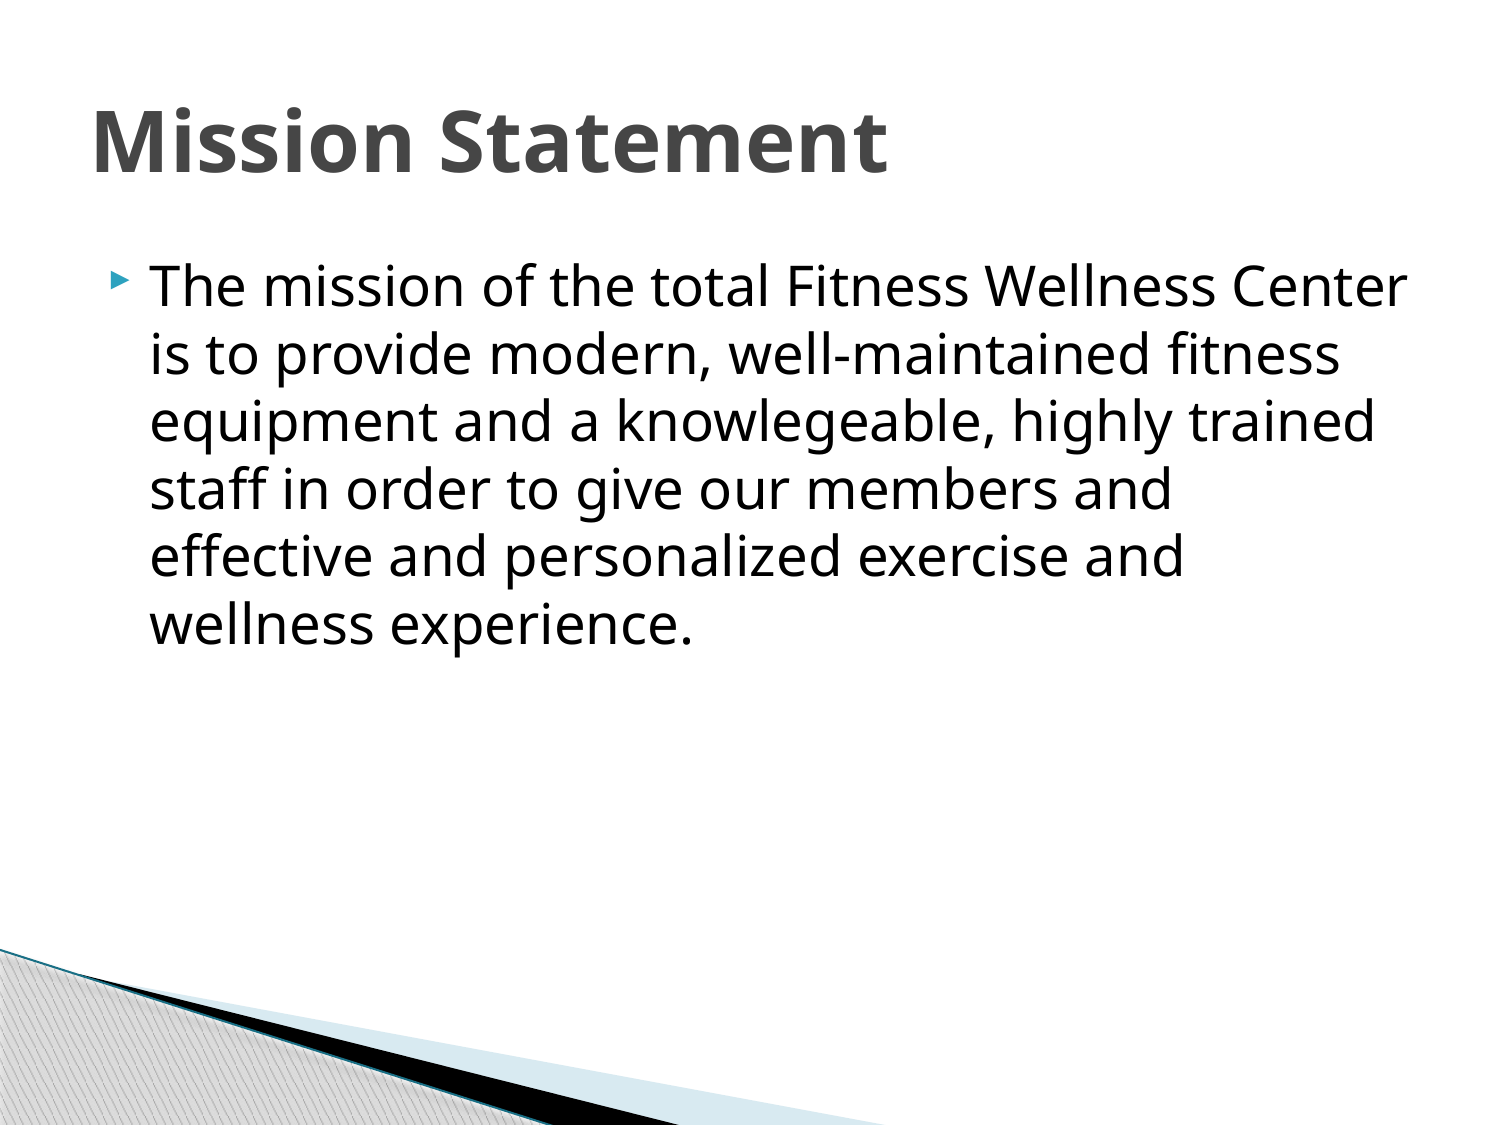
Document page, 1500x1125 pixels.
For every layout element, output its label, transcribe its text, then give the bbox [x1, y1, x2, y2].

title Mission Statement [75, 45, 1425, 233]
list The mission of the total Fitness Wellness Center is to provide modern, well-maintained fitness equipment and a knowlegeable, highly trained staff in order to give our members and effective and personalized exercise and wellness experience. [75, 243, 1425, 986]
